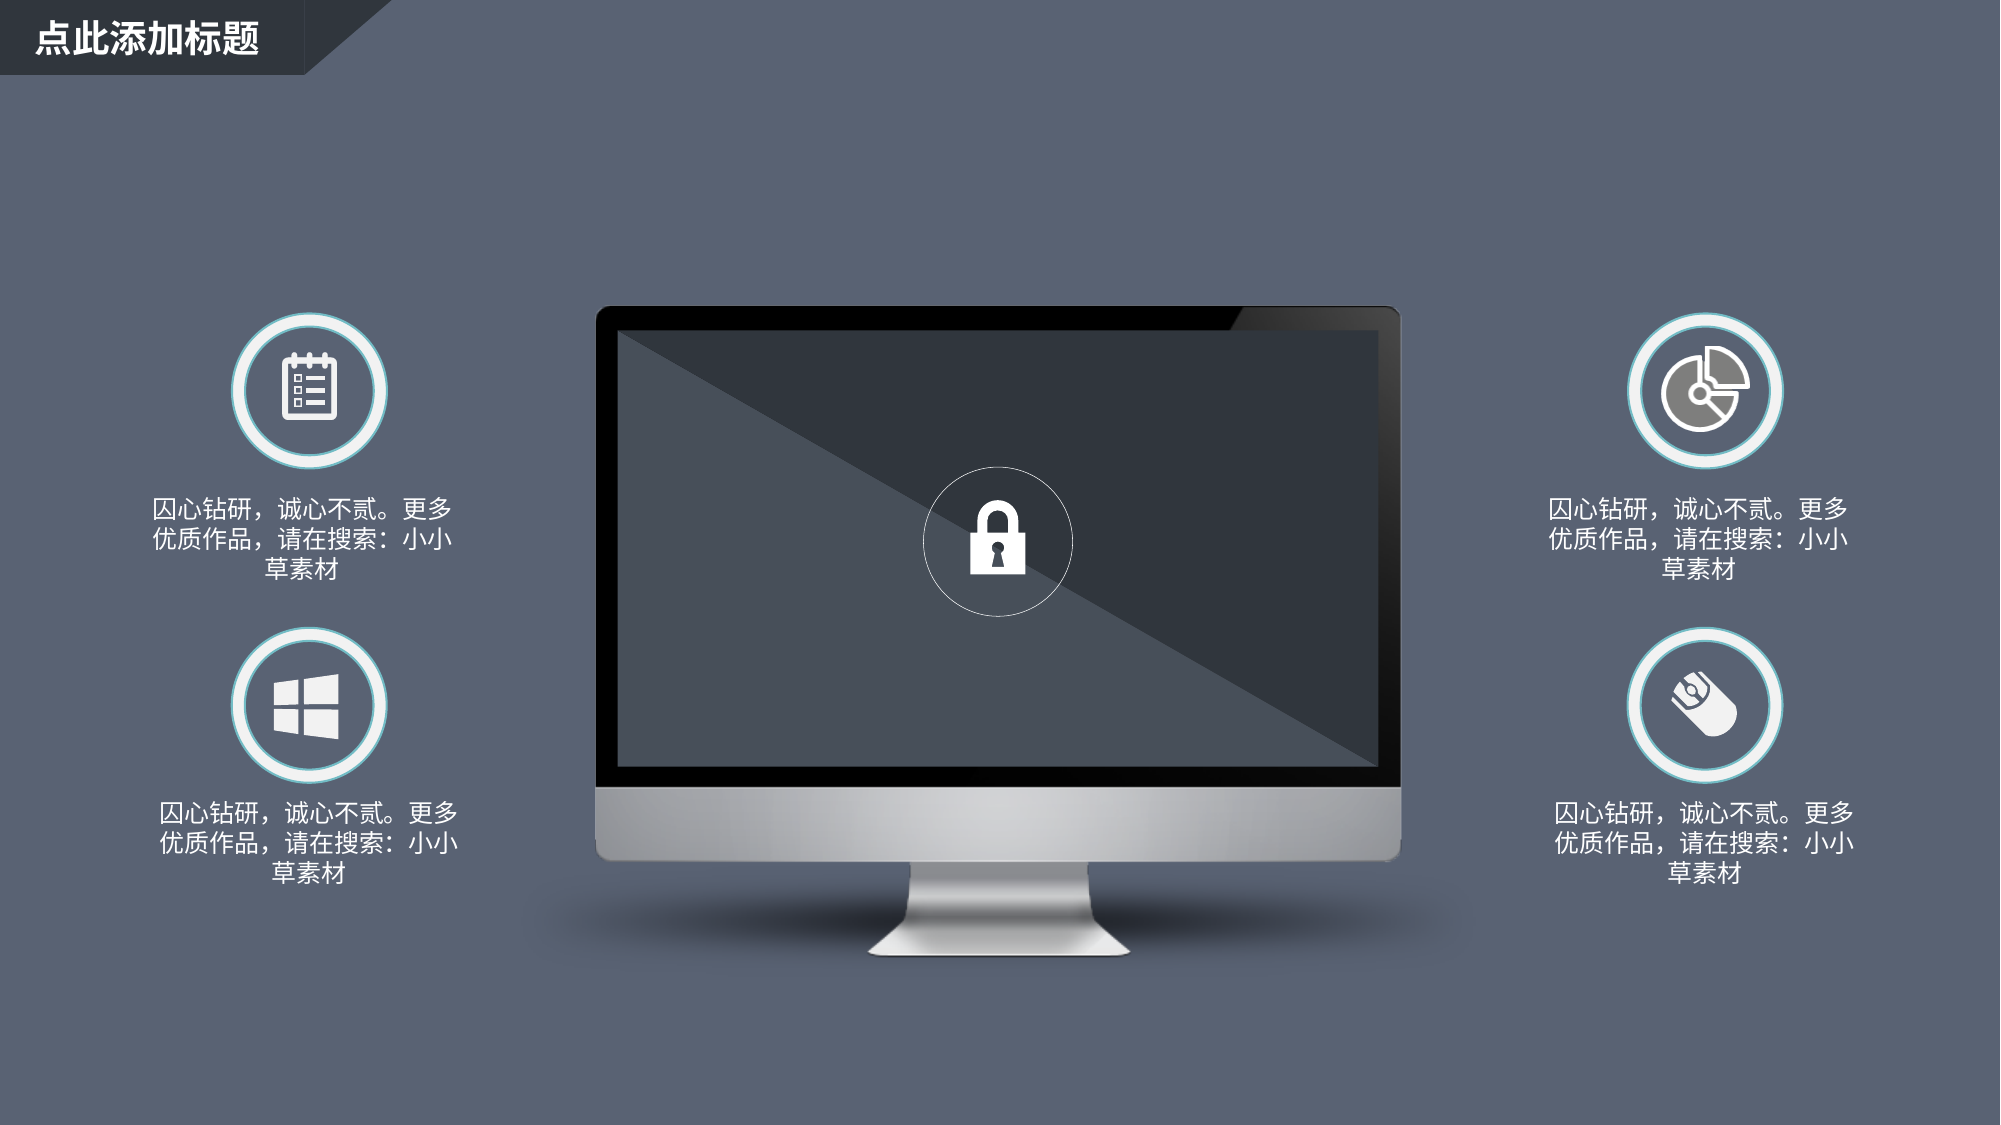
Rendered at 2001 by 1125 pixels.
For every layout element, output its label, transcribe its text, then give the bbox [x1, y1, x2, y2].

text_box 囚心钻研，诚心不贰。更多优质作品，请在搜索：小小草素材 [1528, 790, 1882, 895]
picture [1661, 345, 1751, 433]
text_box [0, 0, 392, 76]
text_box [521, 258, 1476, 1002]
text_box [1627, 627, 1783, 783]
text_box [273, 708, 299, 735]
text_box [1671, 671, 1737, 737]
text_box 囚心钻研，诚心不贰。更多优质作品，请在搜索：小小草素材 [1522, 485, 1875, 591]
text_box 囚心钻研，诚心不贰。更多优质作品，请在搜索：小小草素材 [132, 790, 486, 895]
text_box [303, 674, 339, 705]
text_box [273, 679, 299, 706]
text_box 囚心钻研，诚心不贰。更多优质作品，请在搜索：小小草素材 [126, 485, 479, 591]
text_box [1628, 313, 1784, 469]
text_box [231, 313, 387, 469]
text_box [303, 709, 339, 740]
picture [281, 351, 338, 421]
text_box [231, 627, 387, 783]
